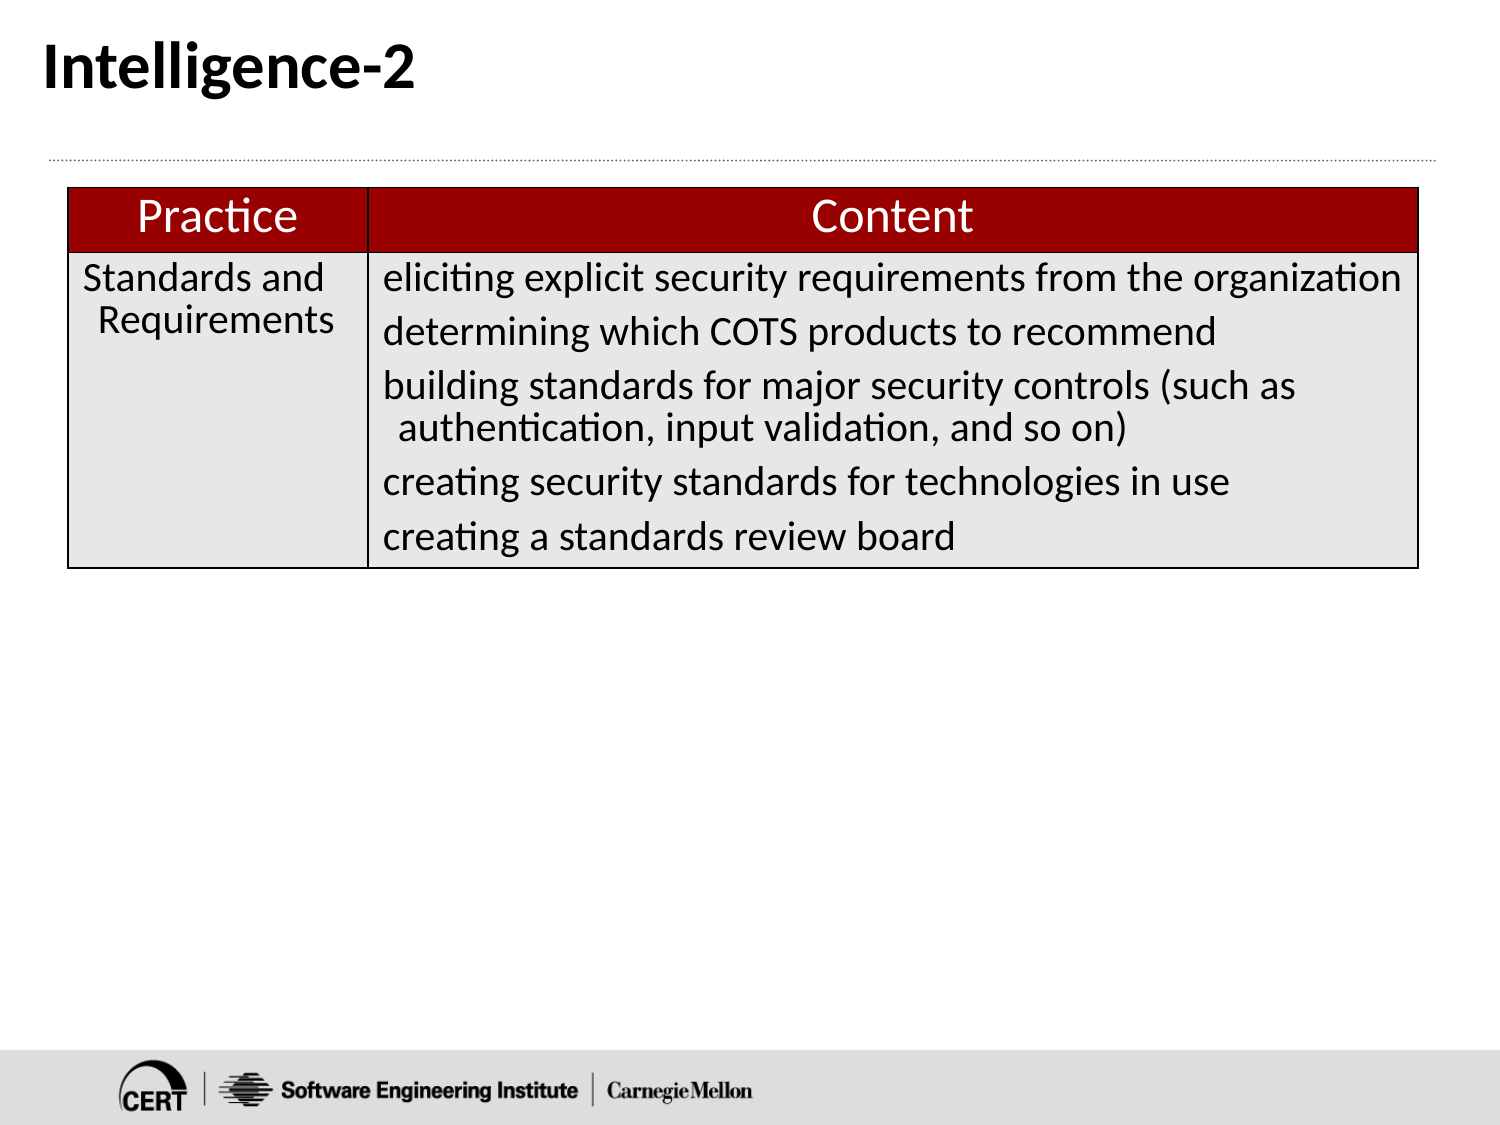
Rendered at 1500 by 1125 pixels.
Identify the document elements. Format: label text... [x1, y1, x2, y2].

table_header Practice [69, 188, 367, 252]
table_header Content [369, 188, 1417, 252]
picture [102, 1056, 765, 1117]
title Intelligence-2 [42, 37, 1434, 155]
table_cell eliciting explicit security requirements from the organization determining which COTS products to recommend building standards for major security controls (such as authentication, input validation, and so on) creating security standards for technologies in use creating a standards review board [369, 253, 1417, 567]
table_cell Standards and Requirements [69, 253, 367, 567]
